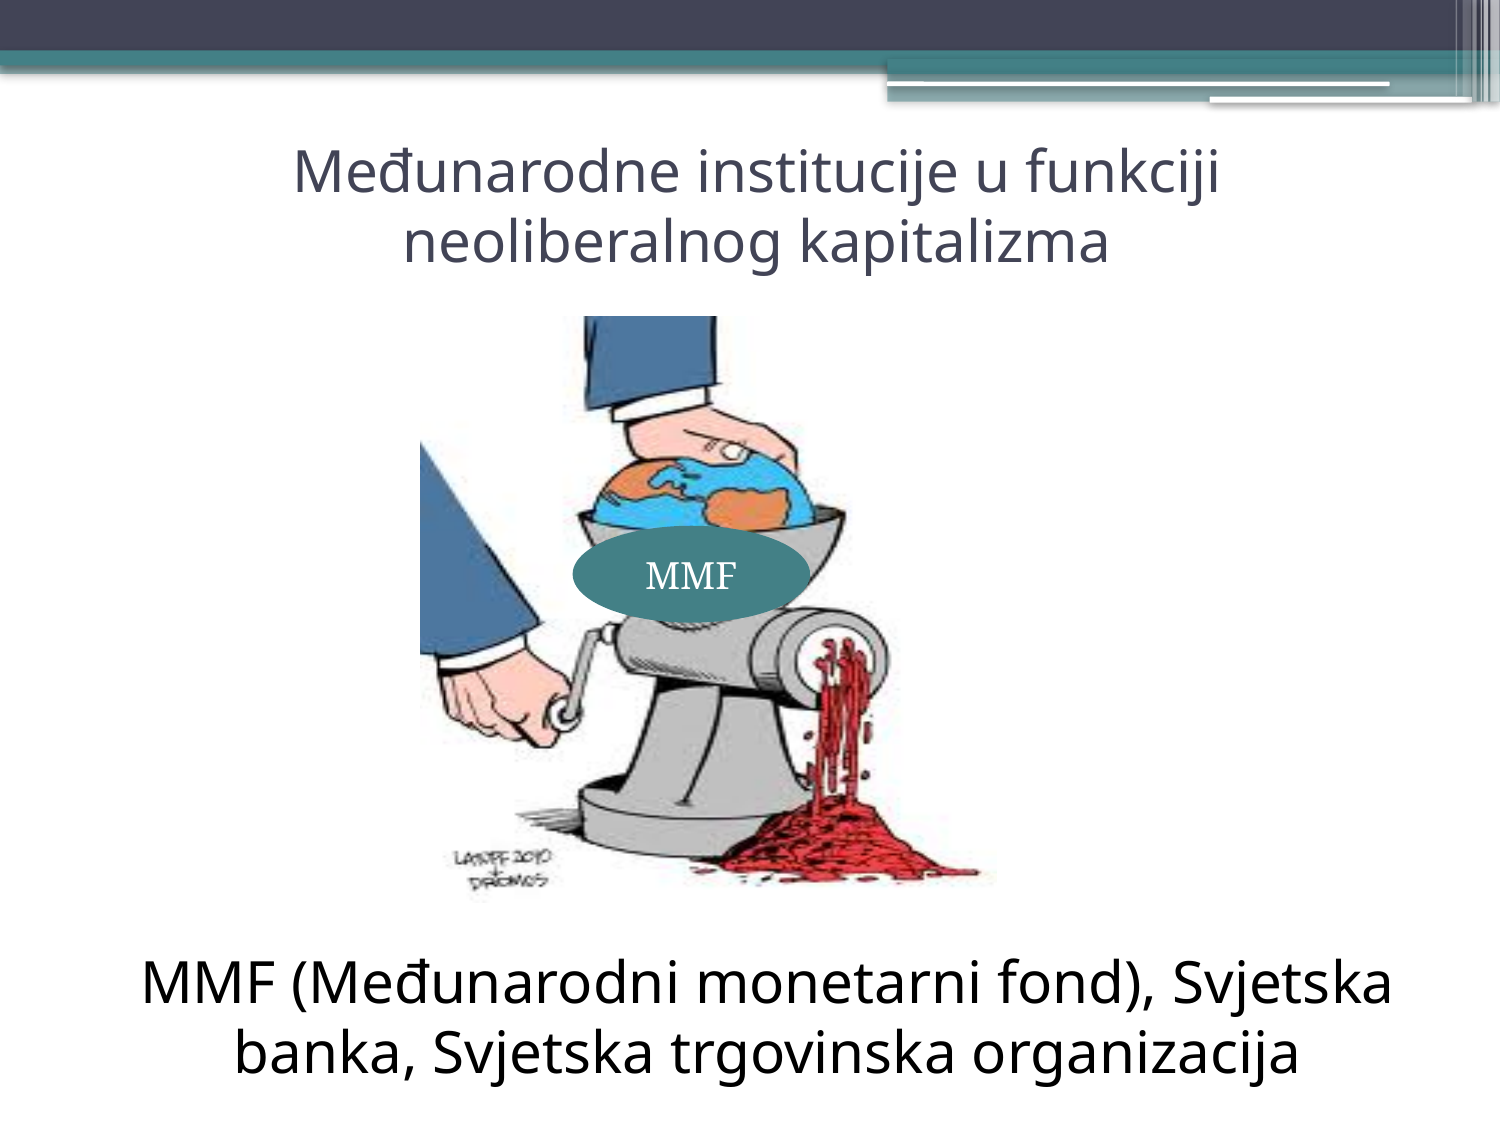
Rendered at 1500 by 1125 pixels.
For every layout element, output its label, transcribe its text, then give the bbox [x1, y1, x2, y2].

picture [419, 316, 997, 903]
text_box MMF (Međunarodni monetarni fond), Svjetska banka, Svjetska trgovinska organizacija [70, 937, 1465, 1093]
title Međunarodne institucije u funkciji neoliberalnog kapitalizma [82, 117, 1432, 293]
